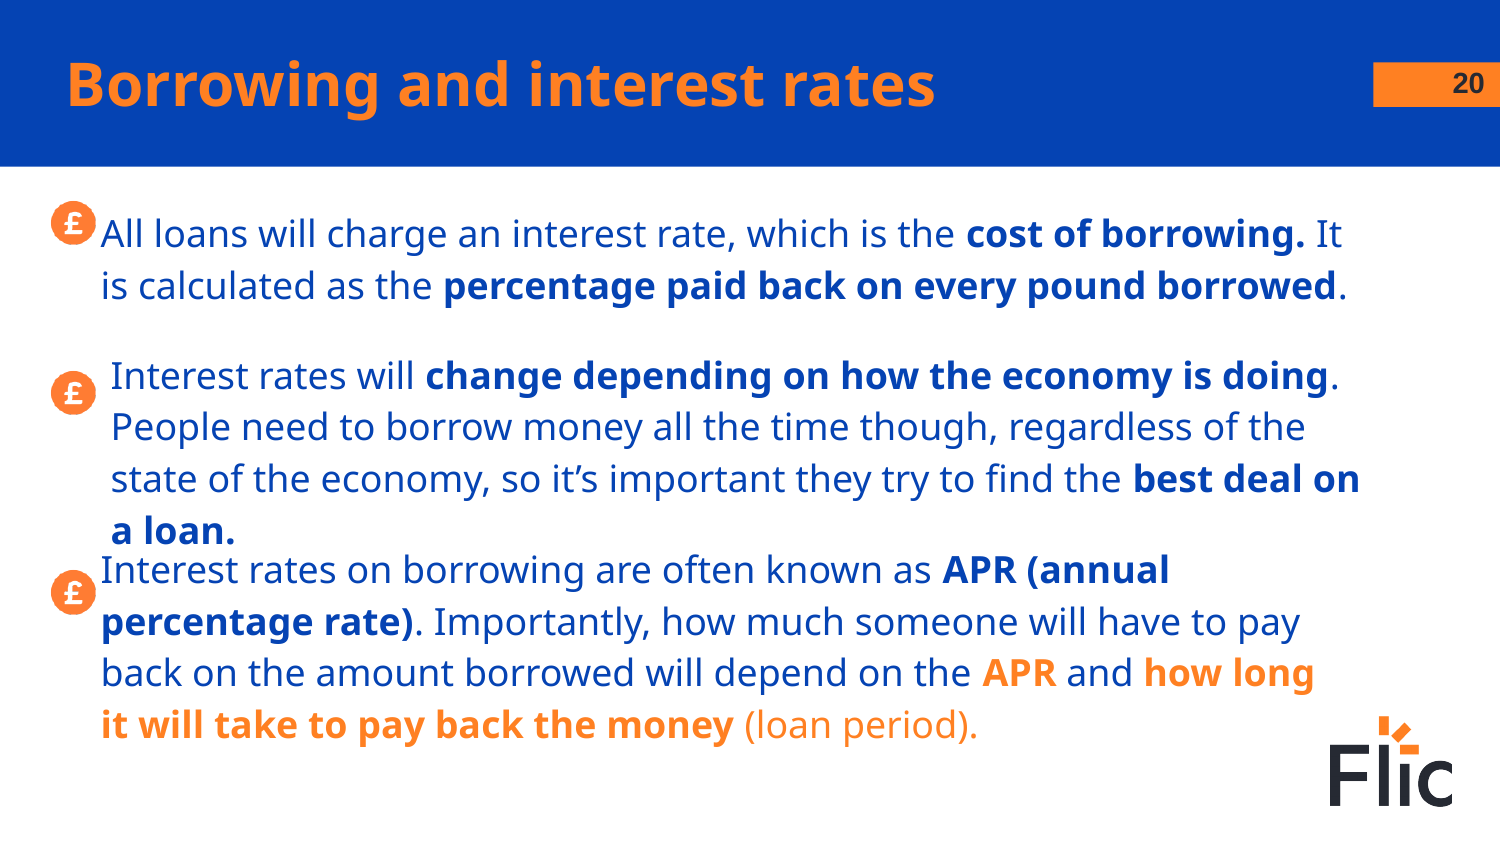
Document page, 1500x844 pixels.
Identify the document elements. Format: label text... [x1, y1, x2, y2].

picture [1330, 716, 1452, 807]
picture [50, 370, 96, 416]
text_box Interest rates on borrowing are often known as APR (annual percentage rate). Importantly, how much someone will have to pay back on the amount borrowed will depend on the APR and how long it will take to pay back the money (loan period). [85, 523, 1337, 761]
text_box All loans will charge an interest rate, which is the cost of borrowing. It is calculated as the percentage paid back on every pound borrowed. [85, 188, 1384, 322]
picture [50, 569, 96, 615]
picture [50, 199, 96, 246]
slide_number ‹#› [1410, 49, 1500, 115]
title Borrowing and interest rates [50, 39, 1320, 125]
text_box Interest rates will change depending on how the economy is doing. People need to borrow money all the time though, regardless of the state of the economy, so it’s important they try to find the best deal on a loan. [95, 329, 1384, 567]
